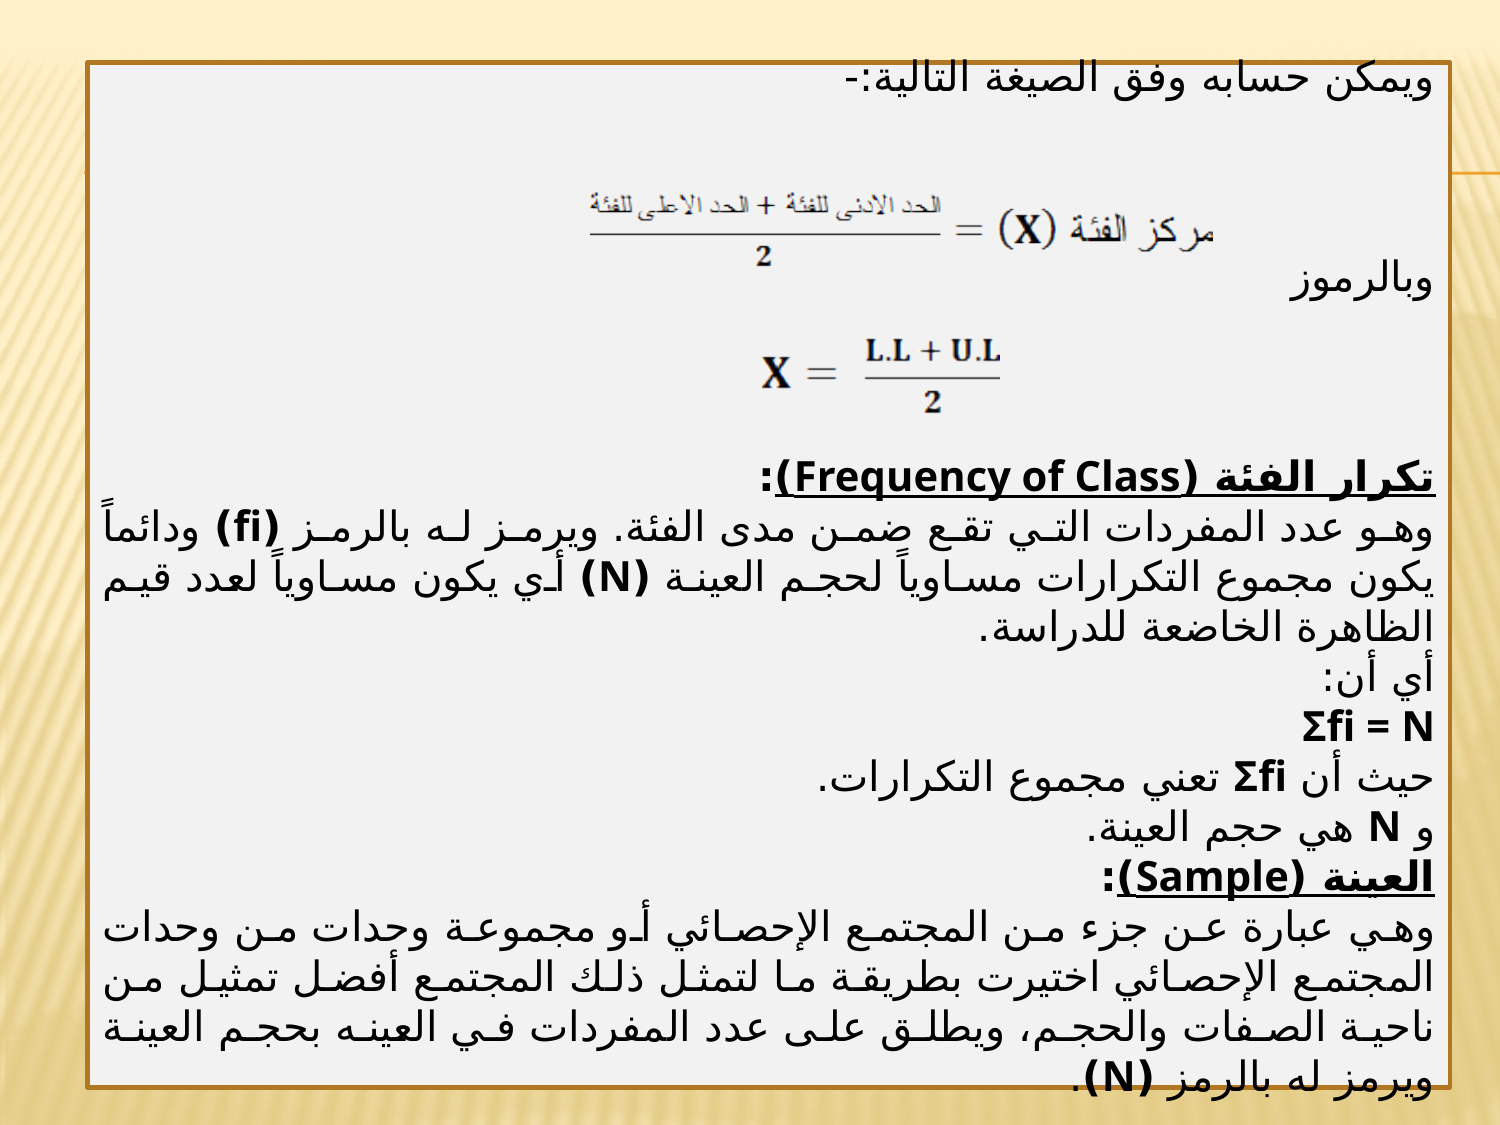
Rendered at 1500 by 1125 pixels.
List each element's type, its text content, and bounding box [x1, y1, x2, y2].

text_box [0, 151, 1500, 227]
text_box ويمكن حسابه وفق الصيغة التالية:- وبالرموز تكرار الفئة (Frequency of Class): وهو عدد المفردات التي تقع ضمن مدى الفئة. ويرمز له بالرمز (fi) ودائماً يكون مجموع التكرارات مساوياً لحجم العينة (N) أي يكون مساوياً لعدد قيم الظاهرة الخاضعة للدراسة. أي أن: Σfi = N حيث أن Σfi تعني مجموع التكرارات. و N هي حجم العينة. العينة (Sample): وهي عبارة عن جزء من المجتمع الإحصائي أو مجموعة وحدات من وحدات المجتمع الإحصائي اختيرت بطريقة ما لتمثل ذلك المجتمع أفضل تمثيل من ناحية الصفات والحجم، ويطلق على عدد المفردات في العينه بحجم العينة ويرمز له بالرمز (N). [85, 75, 1452, 151]
text_box [0, 0, 1500, 75]
picture [589, 174, 1213, 276]
text_box ويمكن حسابه وفق الصيغة التالية:- وبالرموز تكرار الفئة (Frequency of Class): وهو عدد المفردات التي تقع ضمن مدى الفئة. ويرمز له بالرمز (fi) ودائماً يكون مجموع التكرارات مساوياً لحجم العينة (N) أي يكون مساوياً لعدد قيم الظاهرة الخاضعة للدراسة. أي أن: Σfi = N حيث أن Σfi تعني مجموع التكرارات. و N هي حجم العينة. العينة (Sample): وهي عبارة عن جزء من المجتمع الإحصائي أو مجموعة وحدات من وحدات المجتمع الإحصائي اختيرت بطريقة ما لتمثل ذلك المجتمع أفضل تمثيل من ناحية الصفات والحجم، ويطلق على عدد المفردات في العينه بحجم العينة ويرمز له بالرمز (N). [85, 227, 1452, 1090]
picture [762, 337, 1001, 426]
